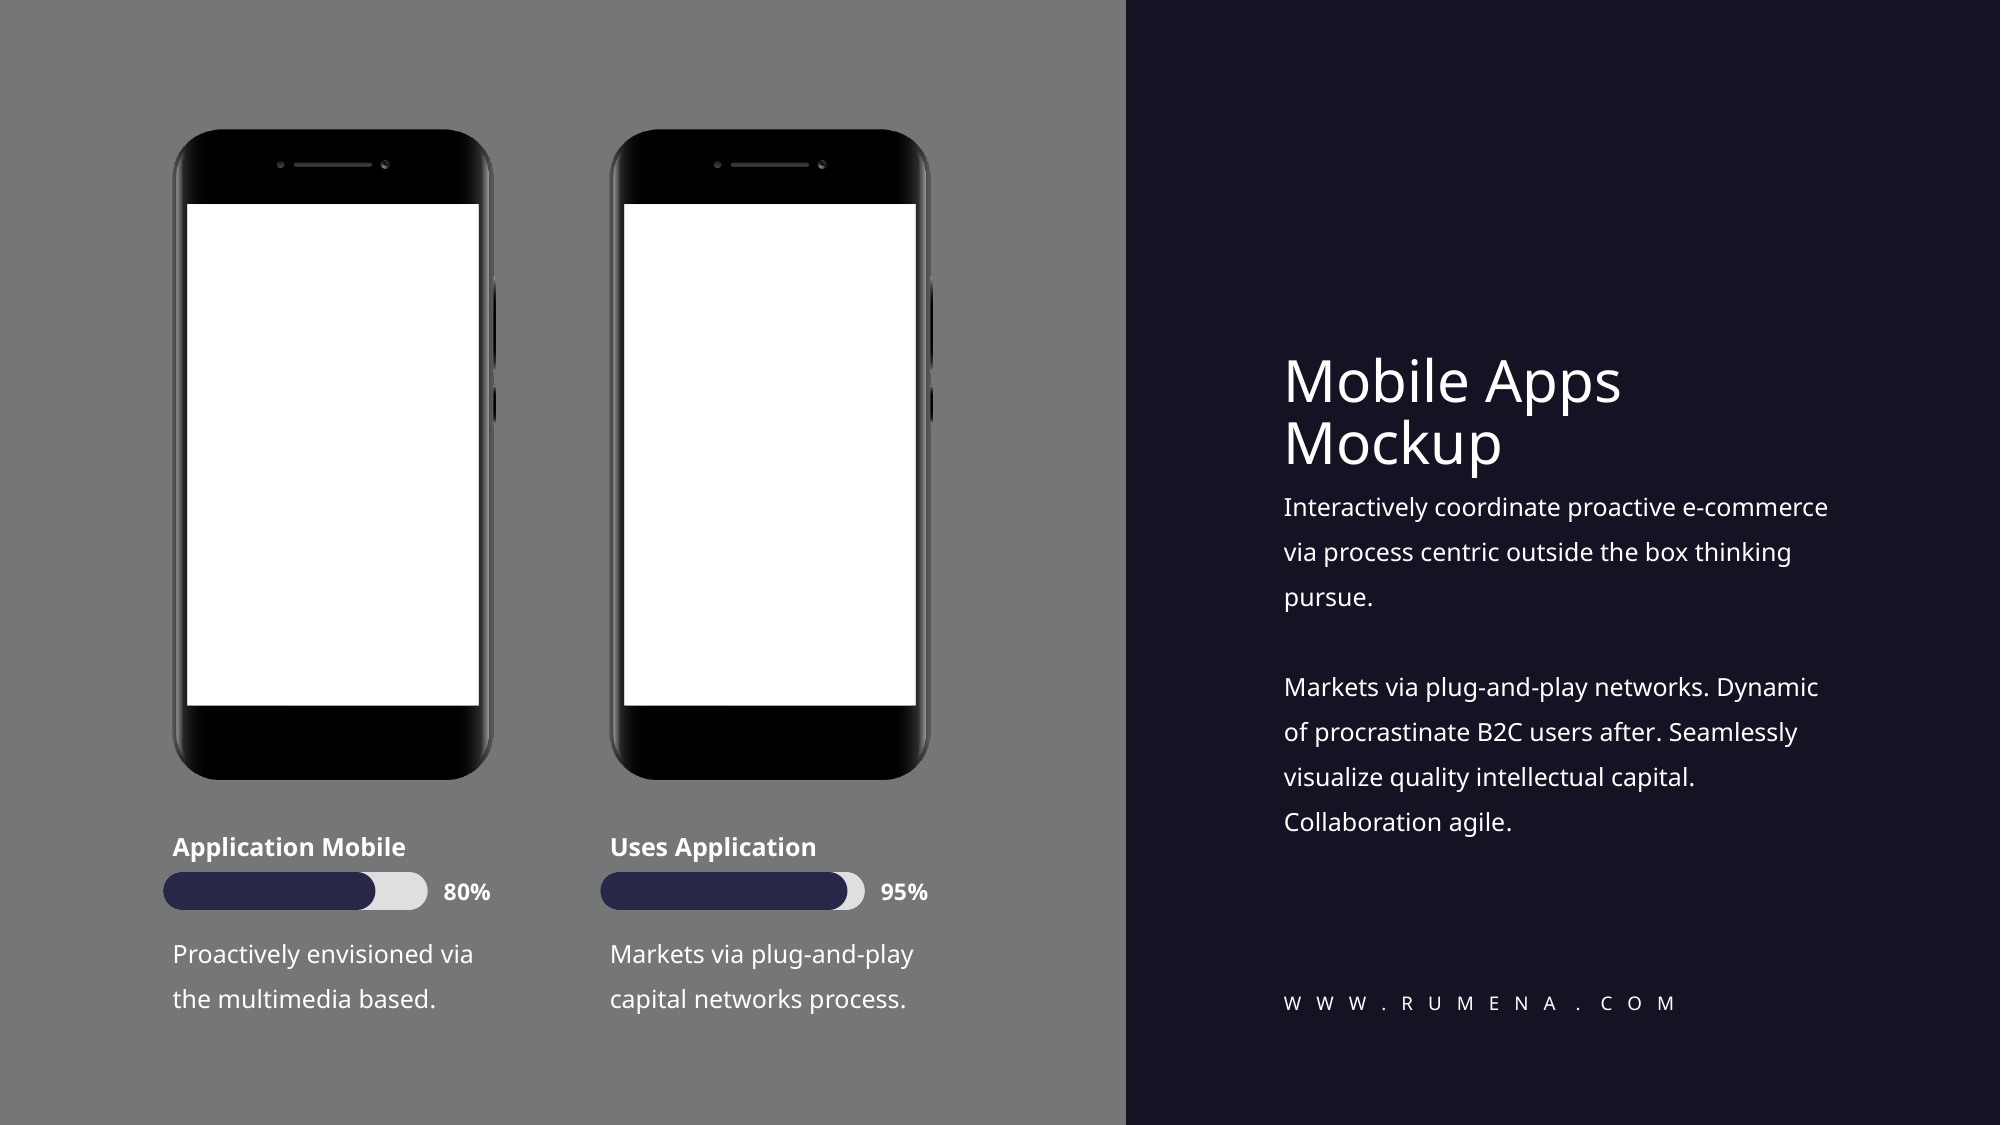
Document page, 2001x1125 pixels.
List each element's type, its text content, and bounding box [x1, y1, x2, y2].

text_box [172, 129, 954, 1015]
text_box [0, 0, 1127, 1125]
picture [626, 200, 916, 708]
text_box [1284, 382, 1843, 750]
text_box W W W . R U M E N A . C O M [1284, 992, 1744, 1015]
picture [188, 200, 478, 708]
